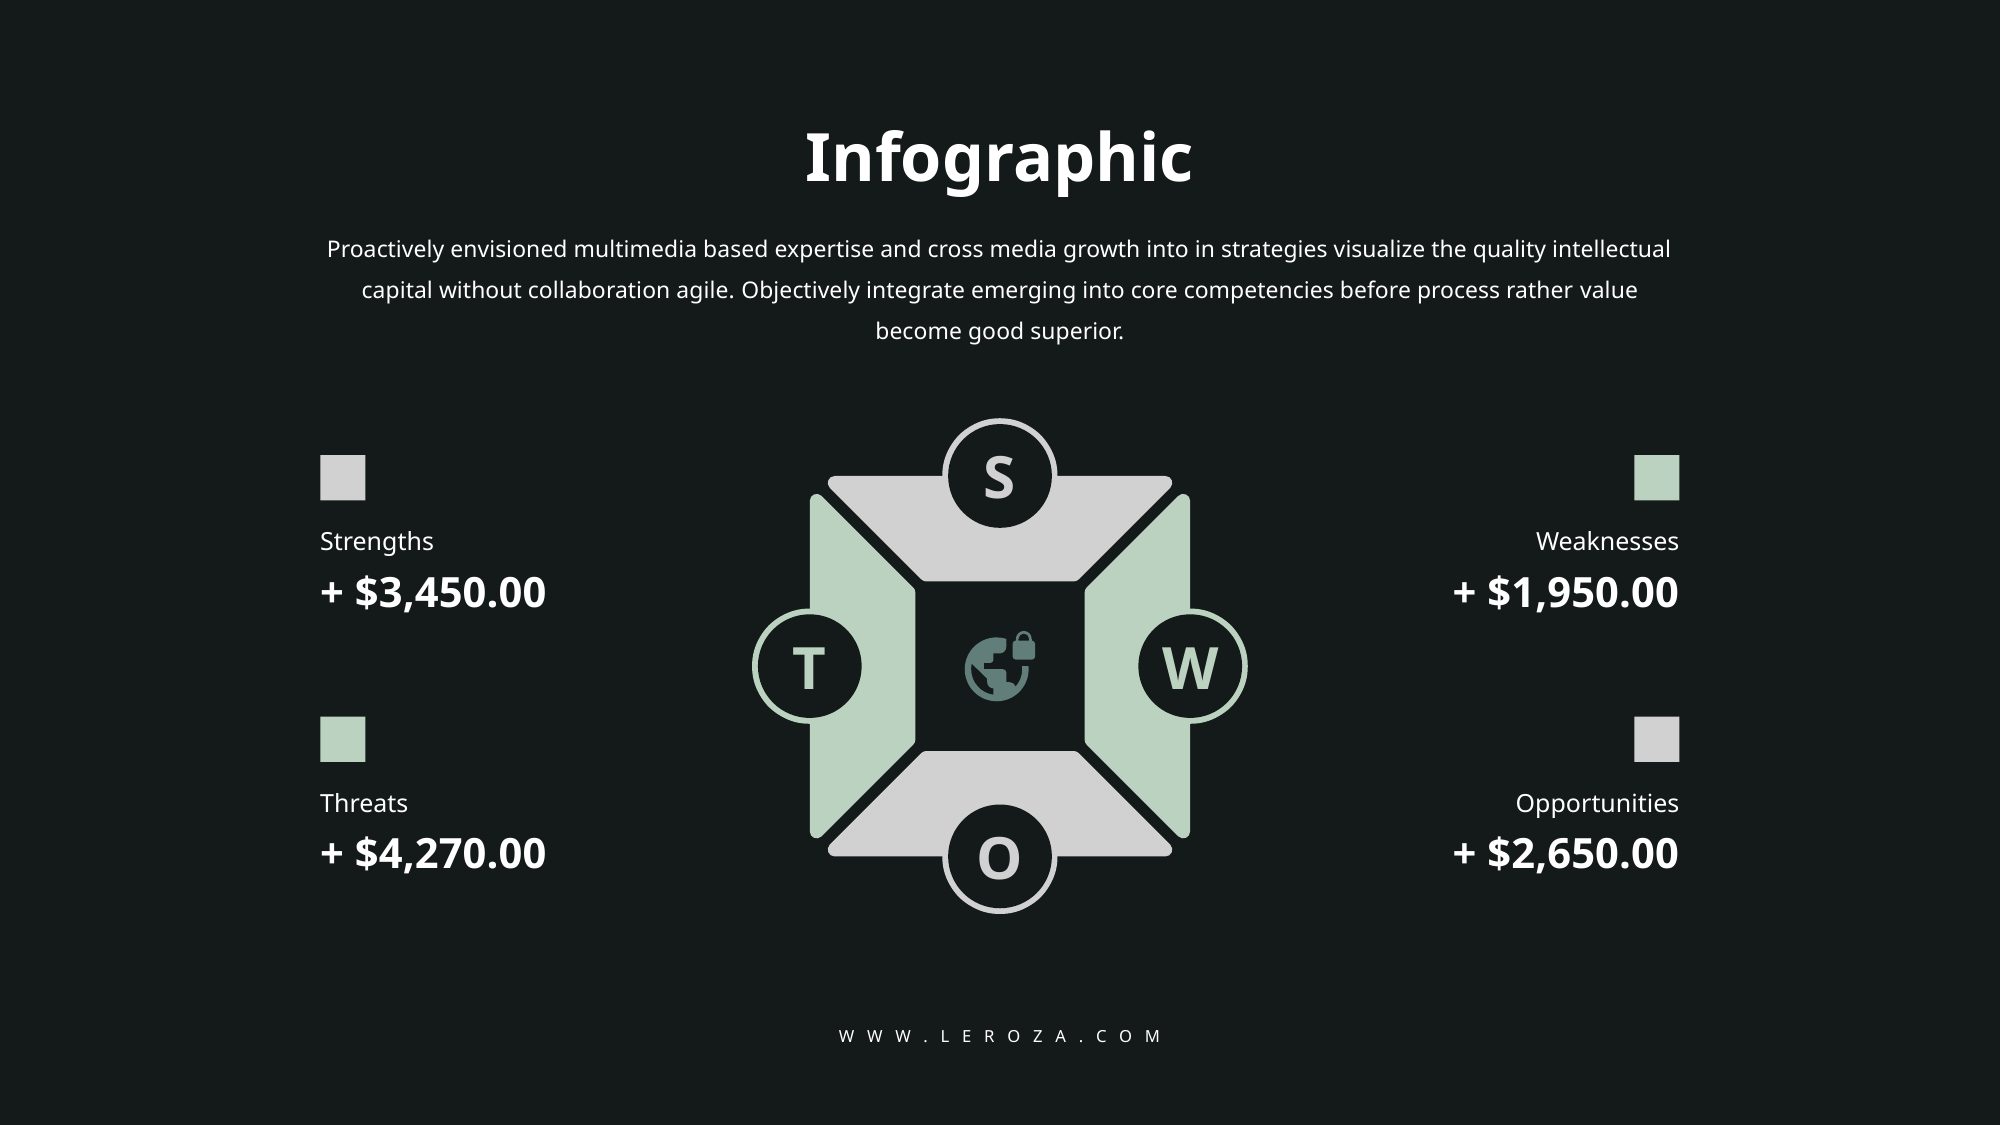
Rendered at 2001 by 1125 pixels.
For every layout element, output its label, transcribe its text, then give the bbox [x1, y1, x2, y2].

text_box [319, 715, 366, 763]
text_box Opportunities [1451, 787, 1680, 818]
text_box Infographic [320, 114, 1680, 195]
text_box Proactively envisioned multimedia based expertise and cross media growth into in strategies visualize the quality intellectual capital without collaboration agile. Objectively integrate emerging into core competencies before process rather value become good superior. [320, 220, 1680, 344]
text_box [752, 418, 1248, 915]
text_box [1633, 715, 1680, 763]
text_box Strengths [320, 525, 549, 556]
text_box [319, 454, 366, 501]
text_box + $1,950.00 [1451, 565, 1680, 616]
text_box Threats [320, 787, 549, 818]
text_box + $2,650.00 [1451, 826, 1680, 877]
text_box W W W . L E R O Z A . C O M [797, 1025, 1203, 1046]
text_box + $3,450.00 [320, 565, 549, 616]
text_box [1633, 454, 1680, 501]
text_box Weaknesses [1451, 525, 1680, 556]
text_box + $4,270.00 [320, 826, 549, 877]
